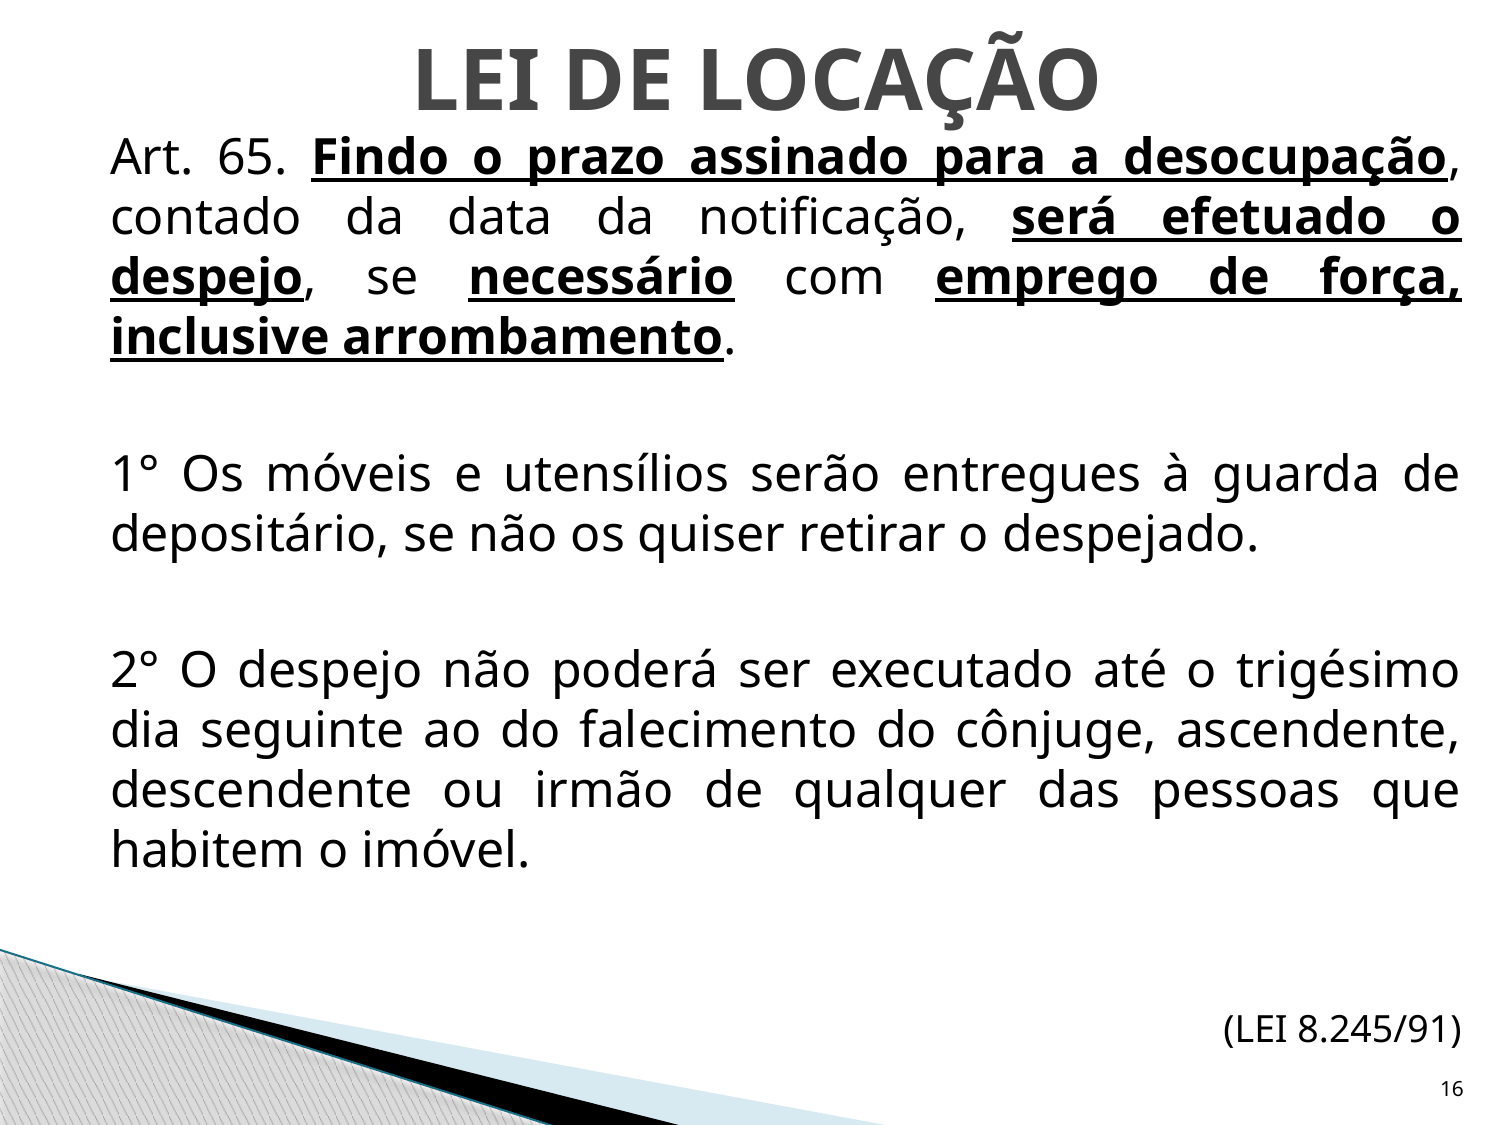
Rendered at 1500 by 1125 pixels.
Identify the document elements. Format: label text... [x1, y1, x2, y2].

slide_number 16 [1418, 1051, 1479, 1112]
title LEI DE LOCAÇÃO [82, 0, 1432, 153]
list Art. 65. Findo o prazo assinado para a desocupação, contado da data da notificação, será efetuado o despejo, se necessário com emprego de força, inclusive arrombamento. 1° Os móveis e utensílios serão entregues à guarda de depositário, se não os quiser retirar o despejado. 2° O despejo não poderá ser executado até o trigésimo dia seguinte ao do falecimento do cônjuge, ascendente, descendente ou irmão de qualquer das pessoas que habitem o imóvel. (LEI 8.245/91) [35, 117, 1477, 1125]
